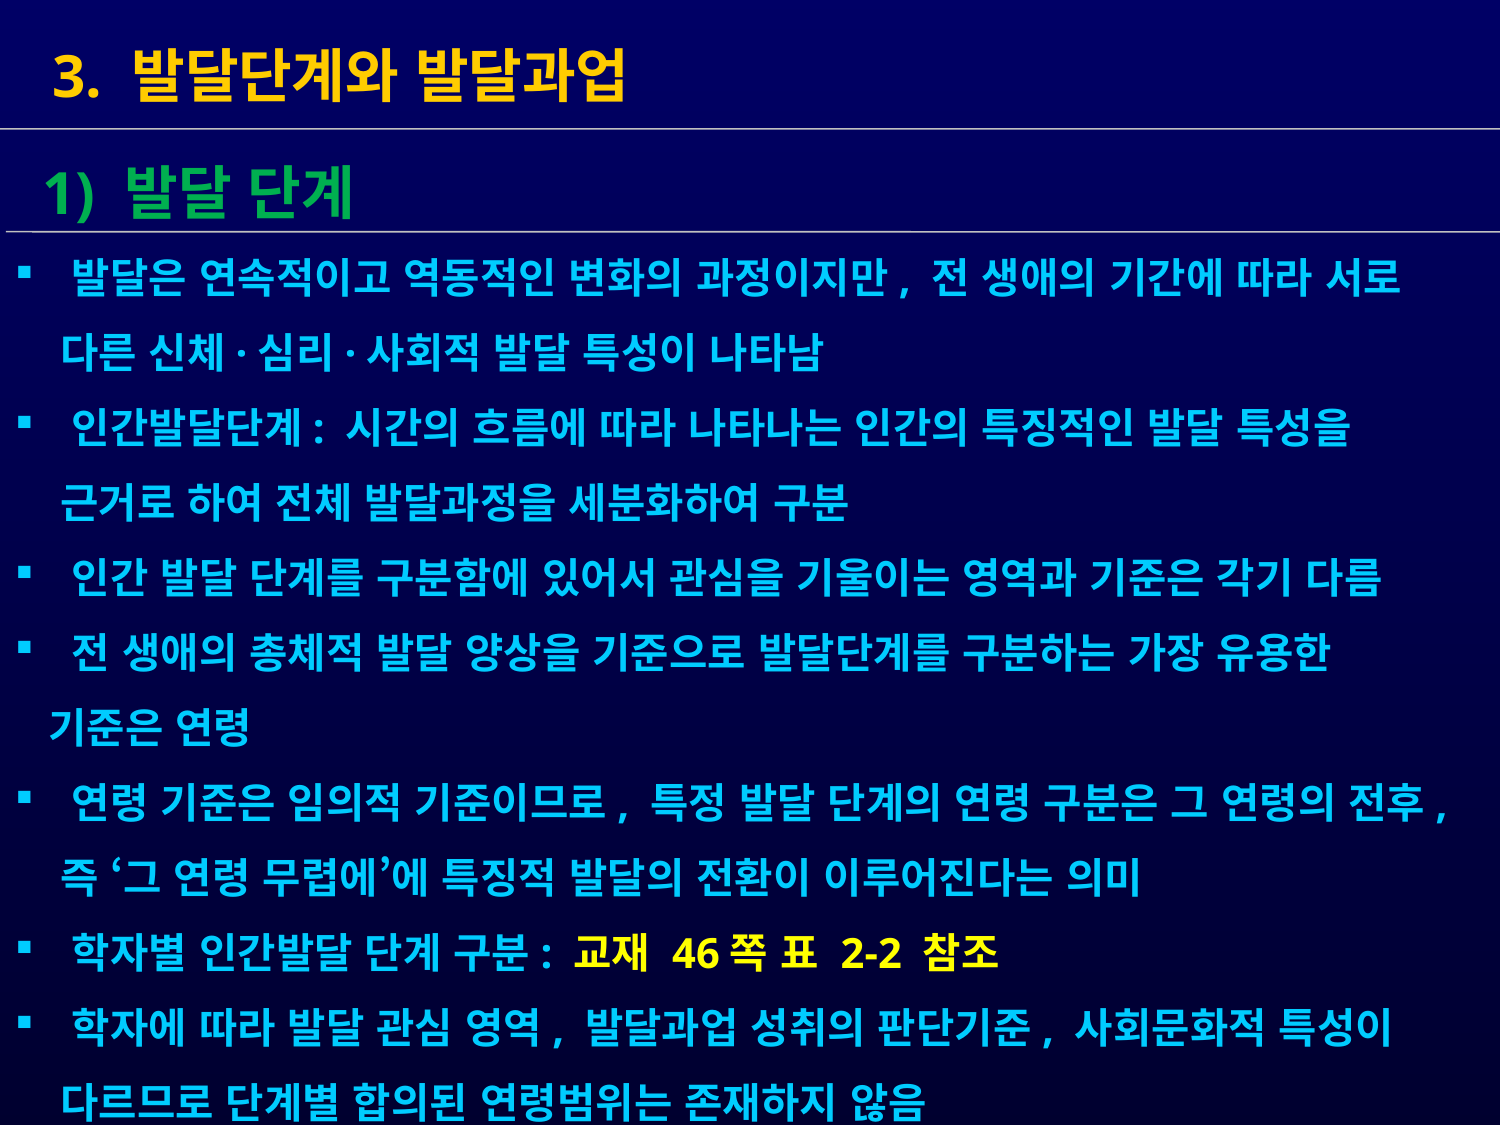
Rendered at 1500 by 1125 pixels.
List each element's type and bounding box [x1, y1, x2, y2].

text_box [0, 31, 1500, 1125]
